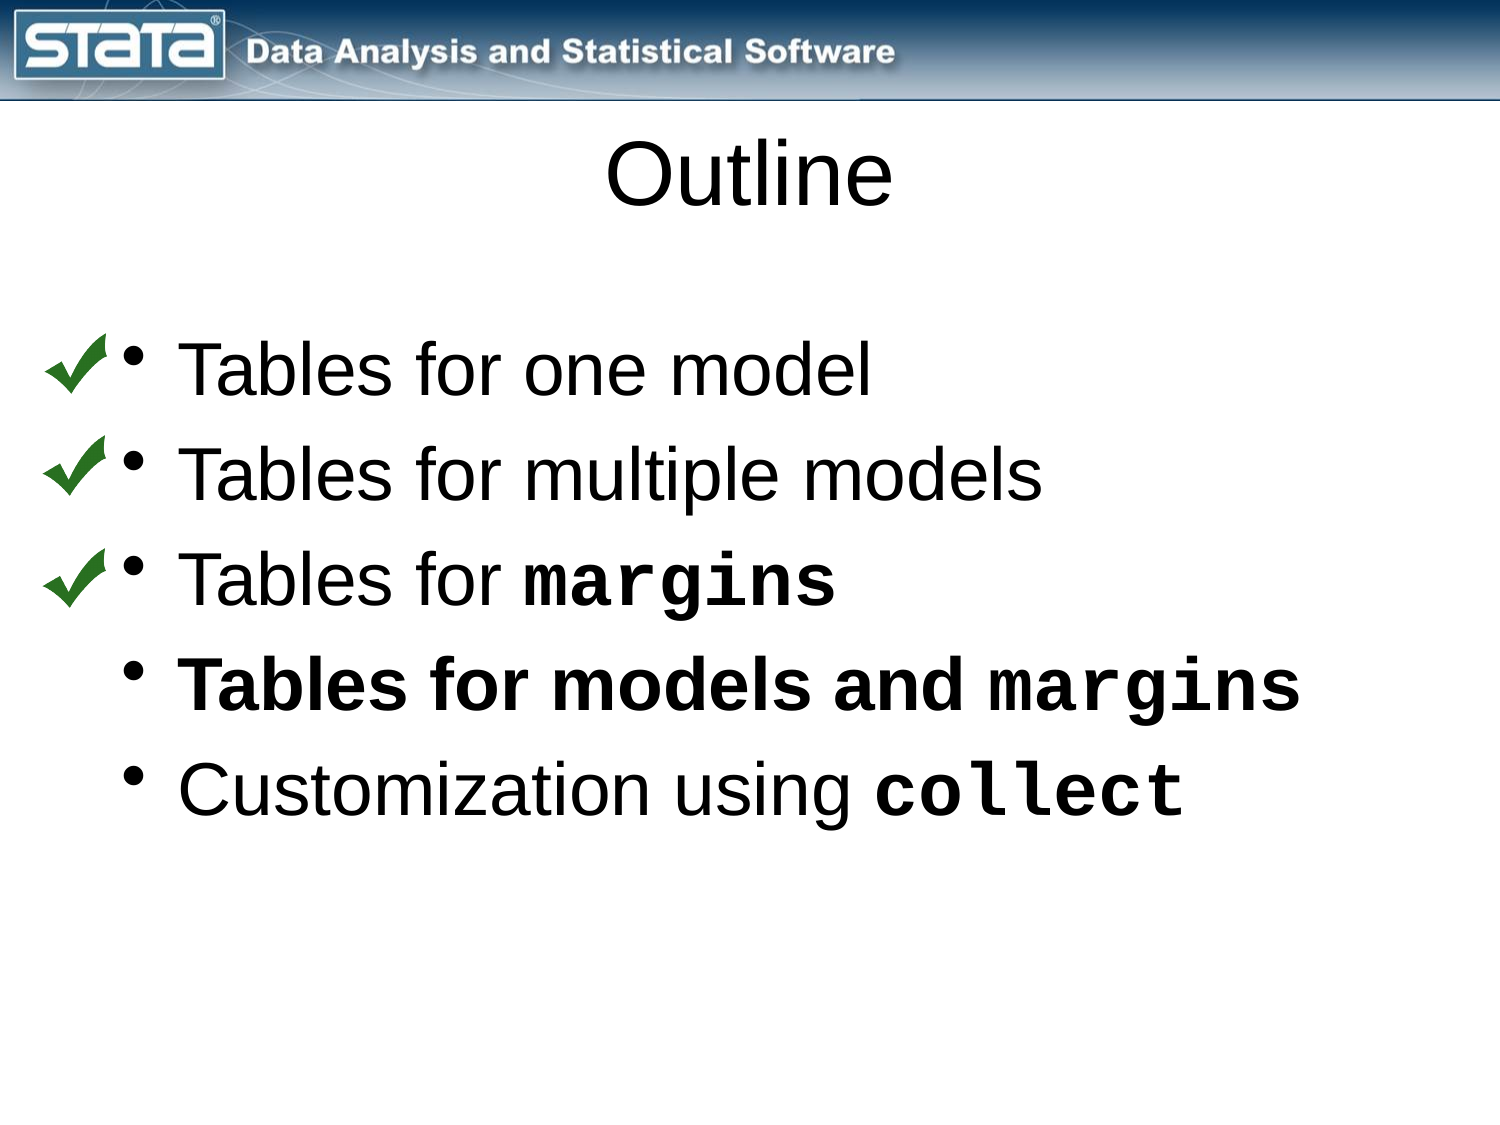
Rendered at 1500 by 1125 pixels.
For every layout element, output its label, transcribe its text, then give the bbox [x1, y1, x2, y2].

picture [0, 0, 1500, 102]
list Tables for one model Tables for multiple models Tables for margins Tables for models and margins Customization using collect [106, 312, 1394, 1074]
picture [44, 333, 108, 394]
picture [42, 547, 107, 608]
picture [42, 435, 107, 496]
title Outline [0, 108, 1500, 238]
